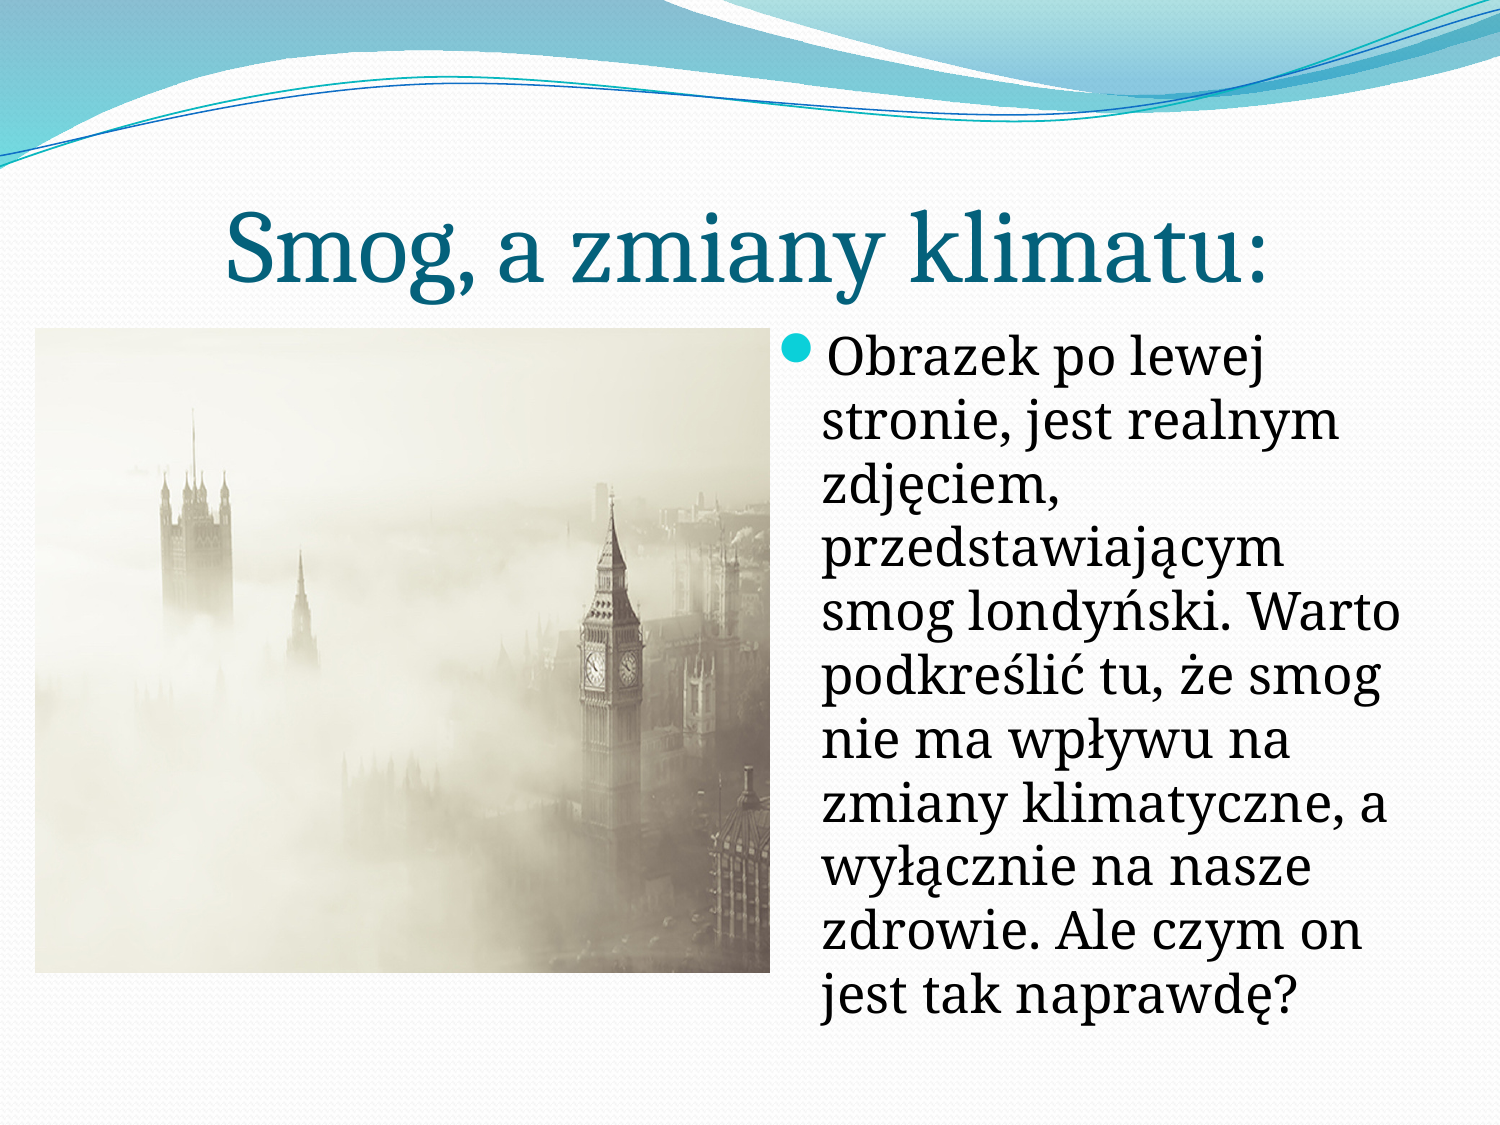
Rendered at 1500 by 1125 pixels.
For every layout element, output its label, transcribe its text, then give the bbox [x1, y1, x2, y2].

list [34, 327, 770, 973]
title Smog, a zmiany klimatu: [75, 115, 1425, 303]
list Obrazek po lewej stronie, jest realnym zdjęciem, przedstawiającym smog londyński. Warto podkreślić tu, że smog nie ma wpływu na zmiany klimatyczne, a wyłącznie na nasze zdrowie. Ale czym on jest tak naprawdę? [762, 314, 1425, 1043]
